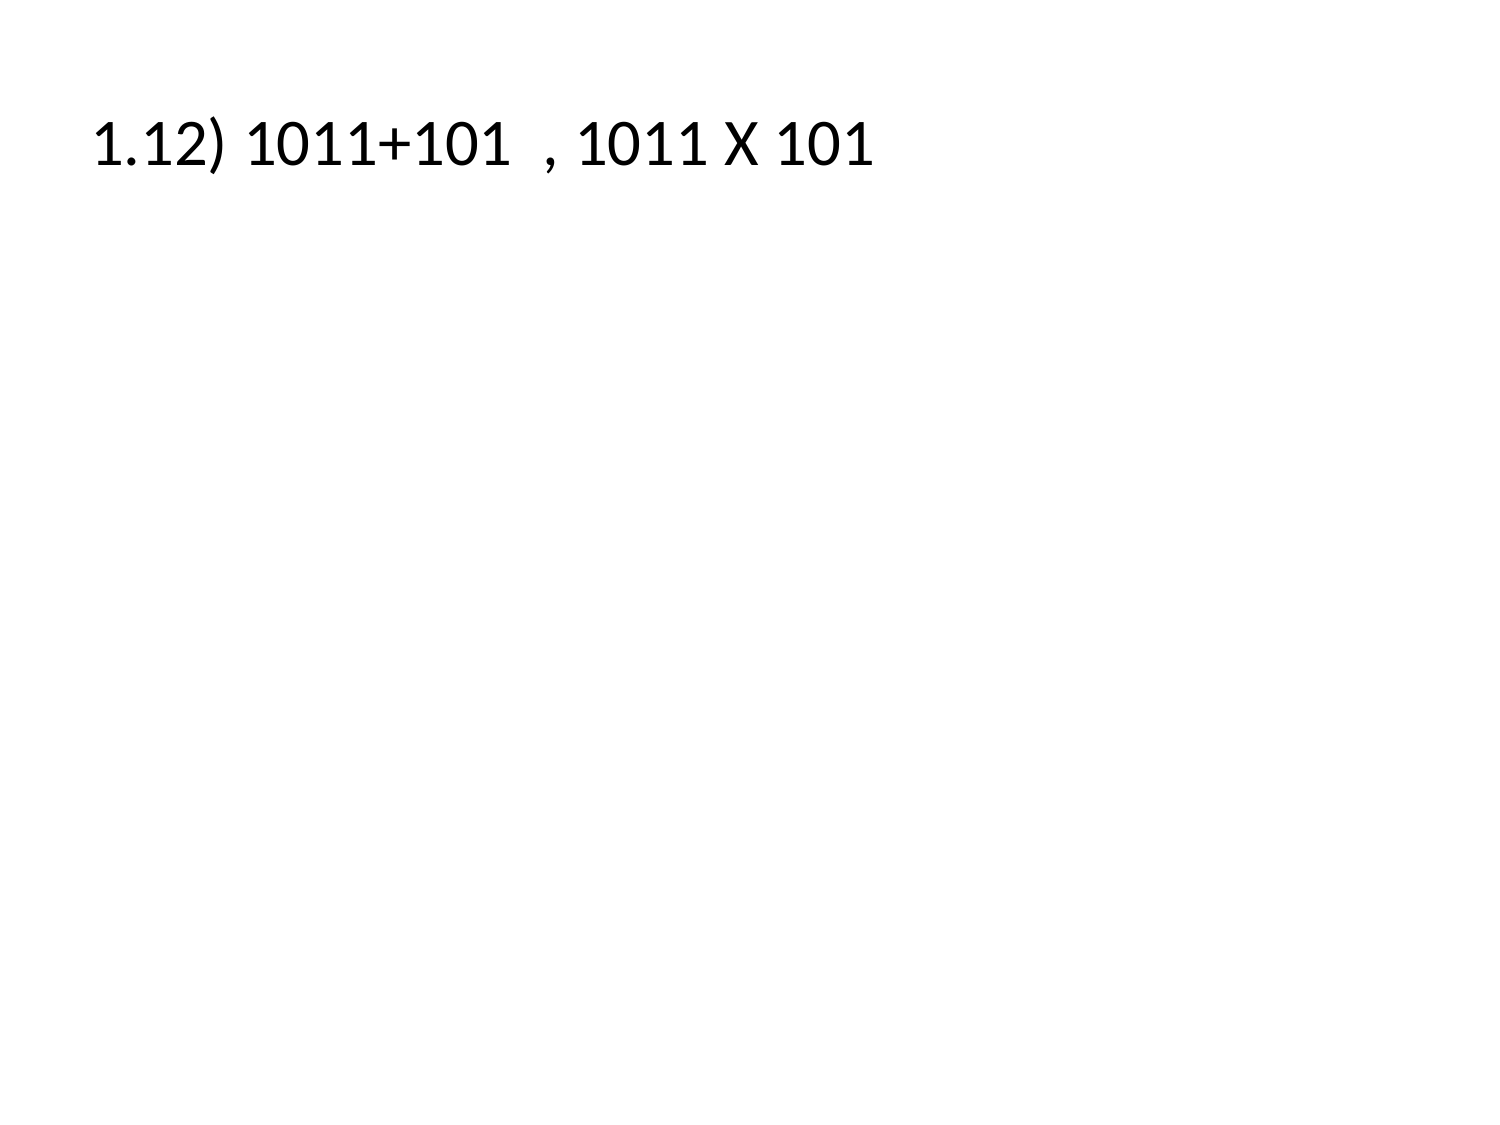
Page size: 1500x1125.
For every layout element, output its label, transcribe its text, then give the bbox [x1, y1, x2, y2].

title 1.12) 1011+101 , 1011 X 101 [75, 45, 1425, 233]
